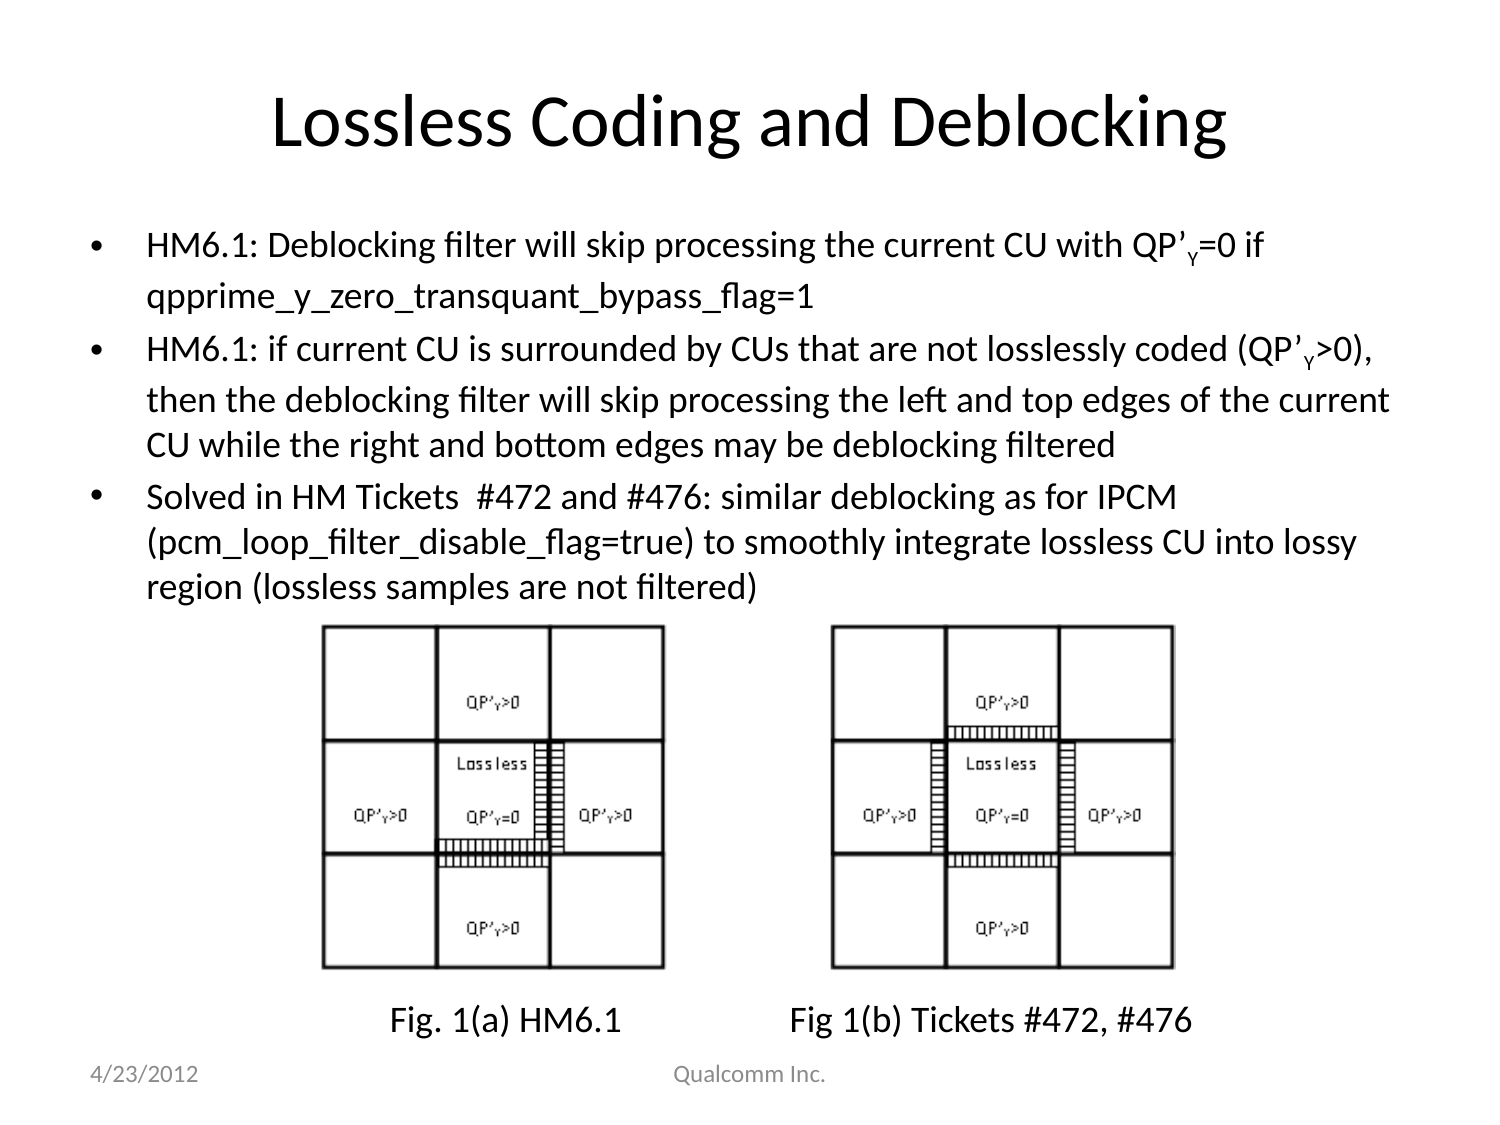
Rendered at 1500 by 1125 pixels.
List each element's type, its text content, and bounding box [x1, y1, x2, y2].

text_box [319, 624, 1215, 1049]
footer Qualcomm Inc. [512, 1057, 988, 1103]
list HM6.1: Deblocking filter will skip processing the current CU with QP’Y=0 if qpprime_y_zero_transquant_bypass_flag=1 HM6.1: if current CU is surrounded by CUs that are not losslessly coded (QP’Y>0), then the deblocking filter will skip processing the left and top edges of the current CU while the right and bottom edges may be deblocking filtered Solved in HM Tickets #472 and #476: similar deblocking as for IPCM (pcm_loop_filter_disable_flag=true) to smoothly integrate lossless CU into lossy region (lossless samples are not filtered) [75, 212, 1425, 1005]
title Lossless Coding and Deblocking [75, 45, 1425, 188]
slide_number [75, 1042, 425, 1103]
